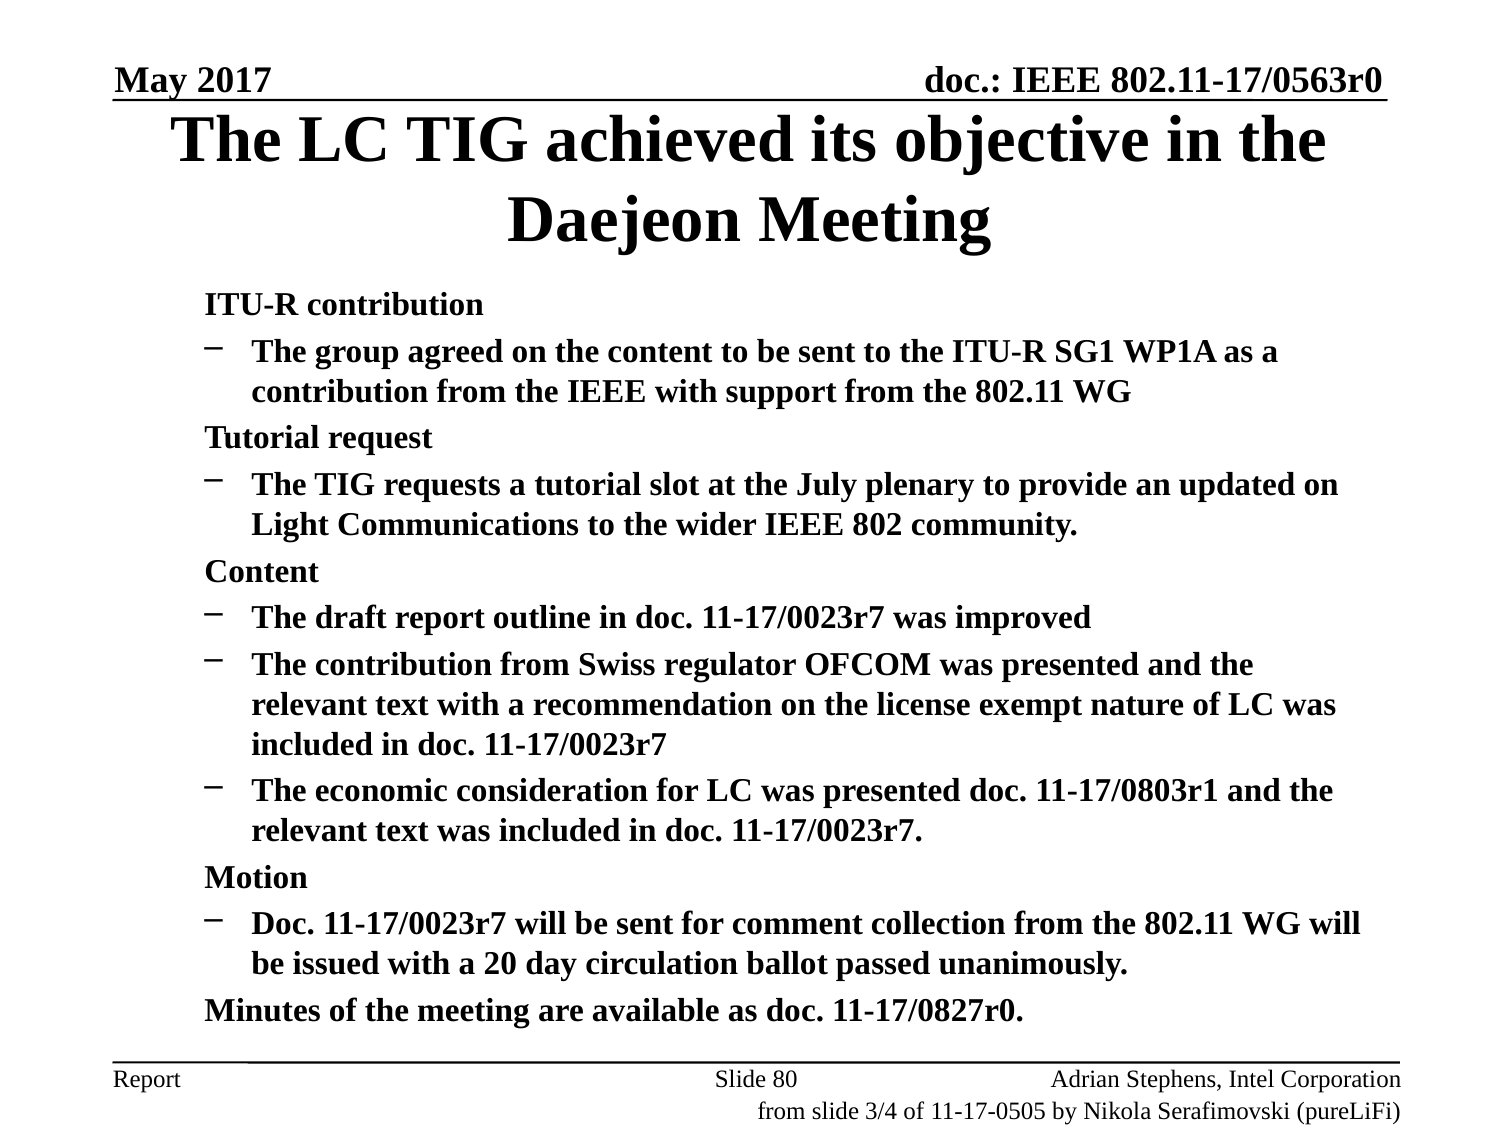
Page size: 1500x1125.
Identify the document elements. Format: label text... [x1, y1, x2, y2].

slide_number Slide 80 [711, 1061, 801, 1087]
text_box The LC TIG achieved its objective in the Daejeon Meeting [112, 87, 1388, 263]
footer Adrian Stephens, Intel Corporation [1024, 1061, 1402, 1087]
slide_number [114, 54, 374, 101]
text_box ITU-R contribution The group agreed on the content to be sent to the ITU-R SG1 WP1A as a contribution from the IEEE with support from the 802.11 WG Tutorial request The TIG requests a tutorial slot at the July plenary to provide an updated on Light Communications to the wider IEEE 802 community. Content The draft report outline in doc. 11-17/0023r7 was improved The contribution from Swiss regulator OFCOM was presented and the relevant text with a recommendation on the license exempt nature of LC was included in doc. 11-17/0023r7 The economic consideration for LC was presented doc. 11-17/0803r1 and the relevant text was included in doc. 11-17/0023r7. Motion Doc. 11-17/0023r7 will be sent for comment collection from the 802.11 WG will be issued with a 20 day circulation ballot passed unanimously. Minutes of the meeting are available as doc. 11-17/0827r0. [114, 275, 1388, 1050]
text_box from slide 3/4 of 11-17-0505 by Nikola Serafimovski (pureLiFi) [343, 1087, 1417, 1125]
